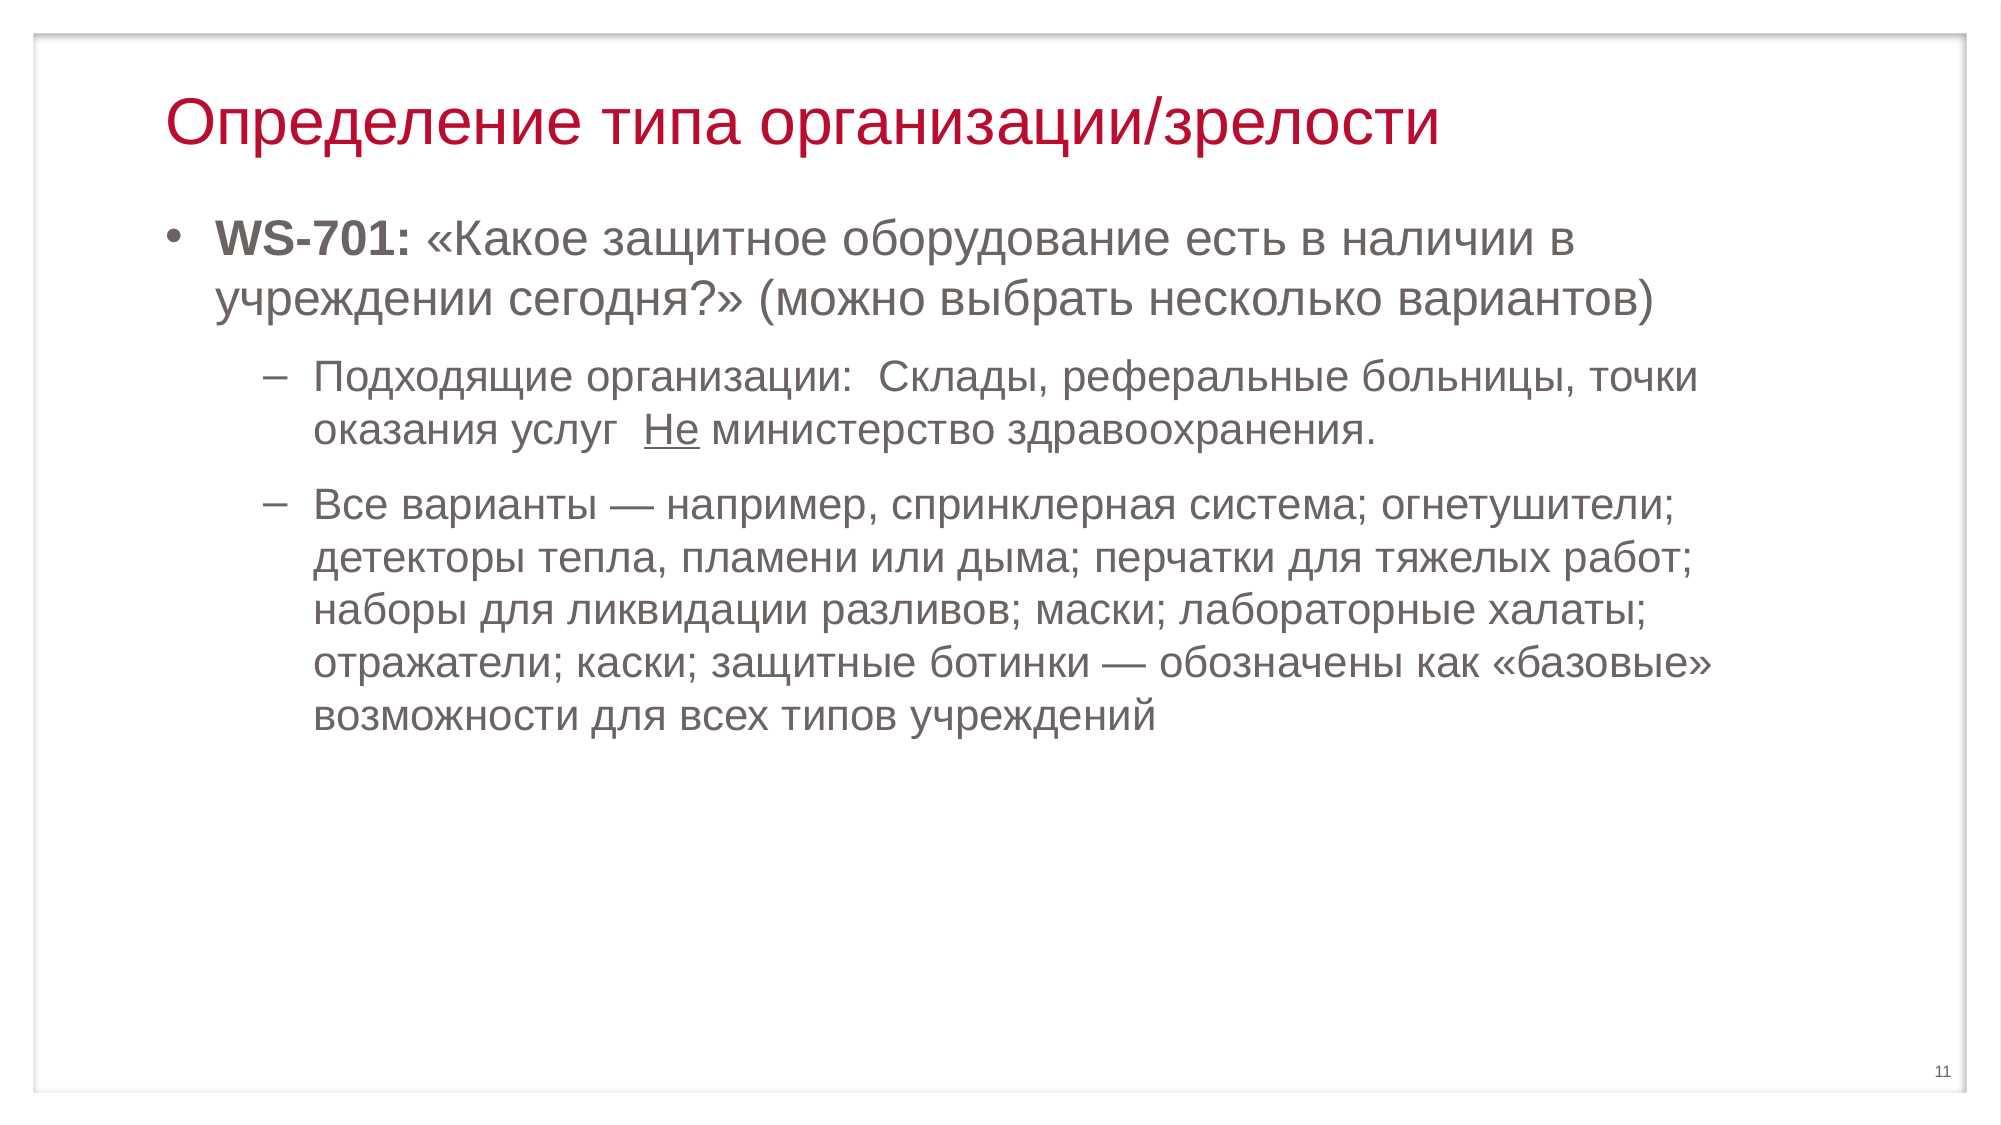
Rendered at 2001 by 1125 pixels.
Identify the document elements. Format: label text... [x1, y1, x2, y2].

title Определение типа организации/зрелости [150, 69, 1851, 165]
list WS-701: «Какое защитное оборудование есть в наличии в учреждении сегодня?» (можно выбрать несколько вариантов) Подходящие организации: Склады, реферальные больницы, точки оказания услуг Не министерство здравоохранения. Все варианты — например, спринклерная система; огнетушители; детекторы тепла, пламени или дыма; перчатки для тяжелых работ; наборы для ликвидации разливов; маски; лабораторные халаты; отражатели; каски; защитные ботинки — обозначены как «базовые» возможности для всех типов учреждений [150, 198, 1850, 971]
slide_number 11 [1500, 1053, 1967, 1089]
